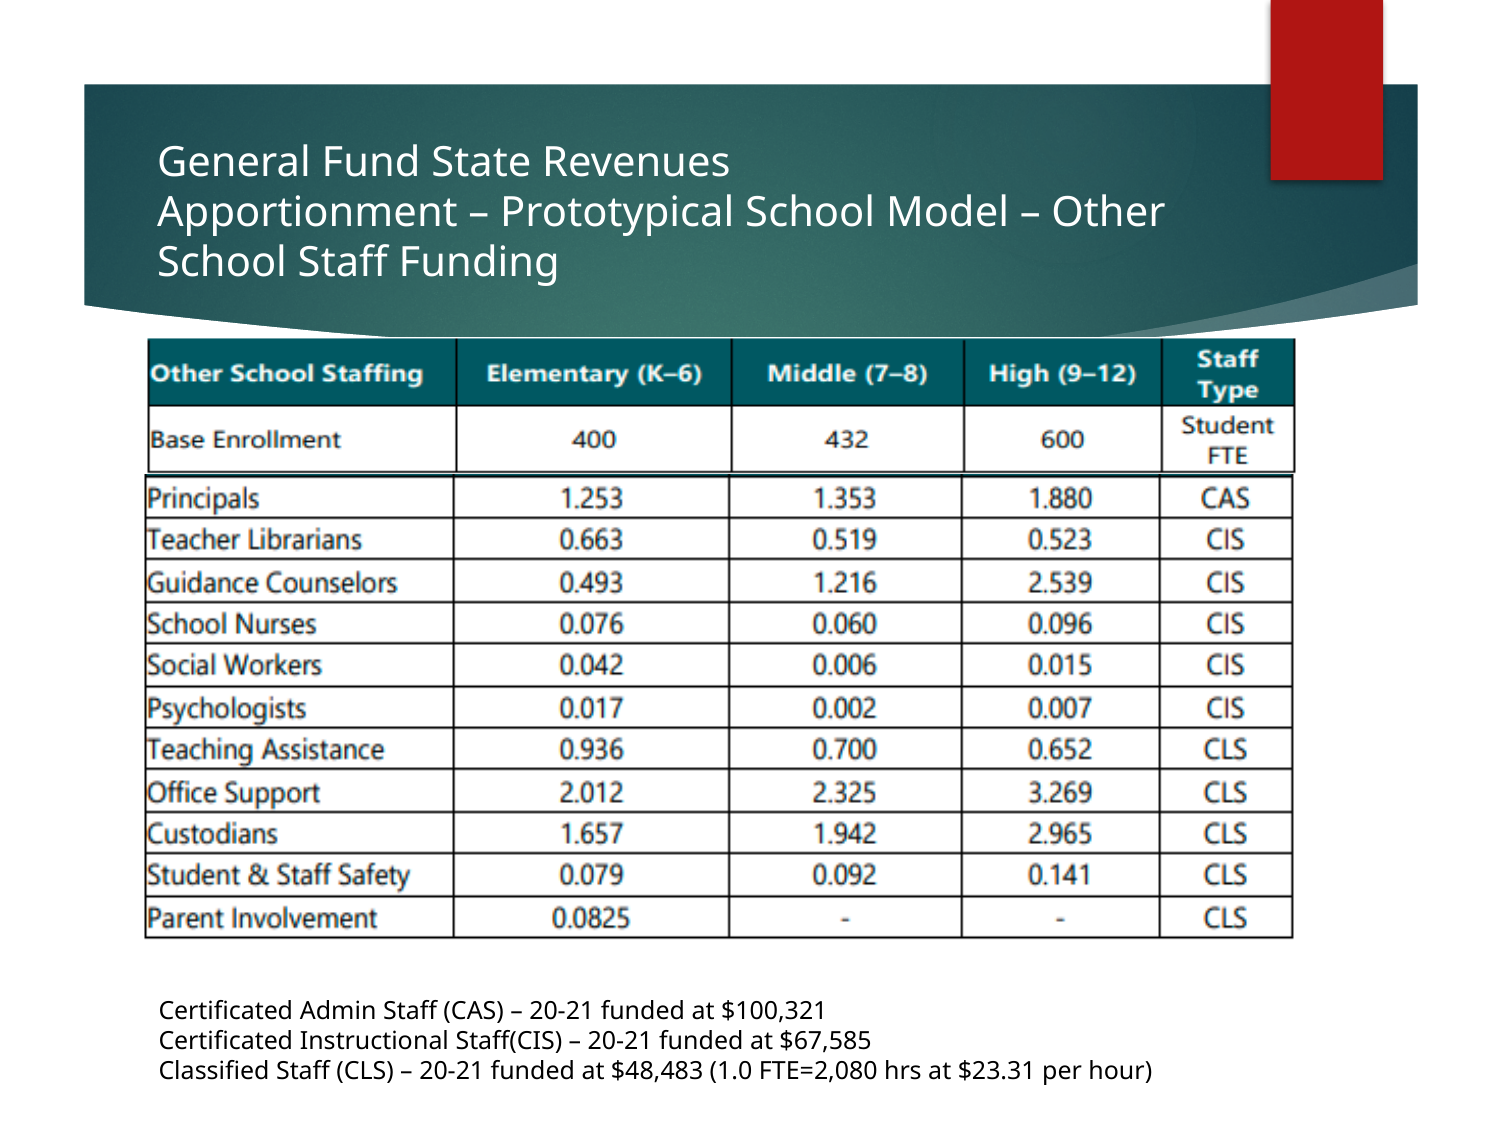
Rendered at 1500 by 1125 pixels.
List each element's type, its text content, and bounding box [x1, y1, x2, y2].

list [141, 337, 1301, 475]
title General Fund State Revenues Apportionment – Prototypical School Model – Other School Staff Funding [142, 152, 1183, 269]
picture [143, 474, 1301, 951]
text_box Certificated Admin Staff (CAS) – 20-21 funded at $100,321 Certificated Instructional Staff(CIS) – 20-21 funded at $67,585 Classified Staff (CLS) – 20-21 funded at $48,483 (1.0 FTE=2,080 hrs at $23.31 per hour) [143, 987, 1300, 1093]
